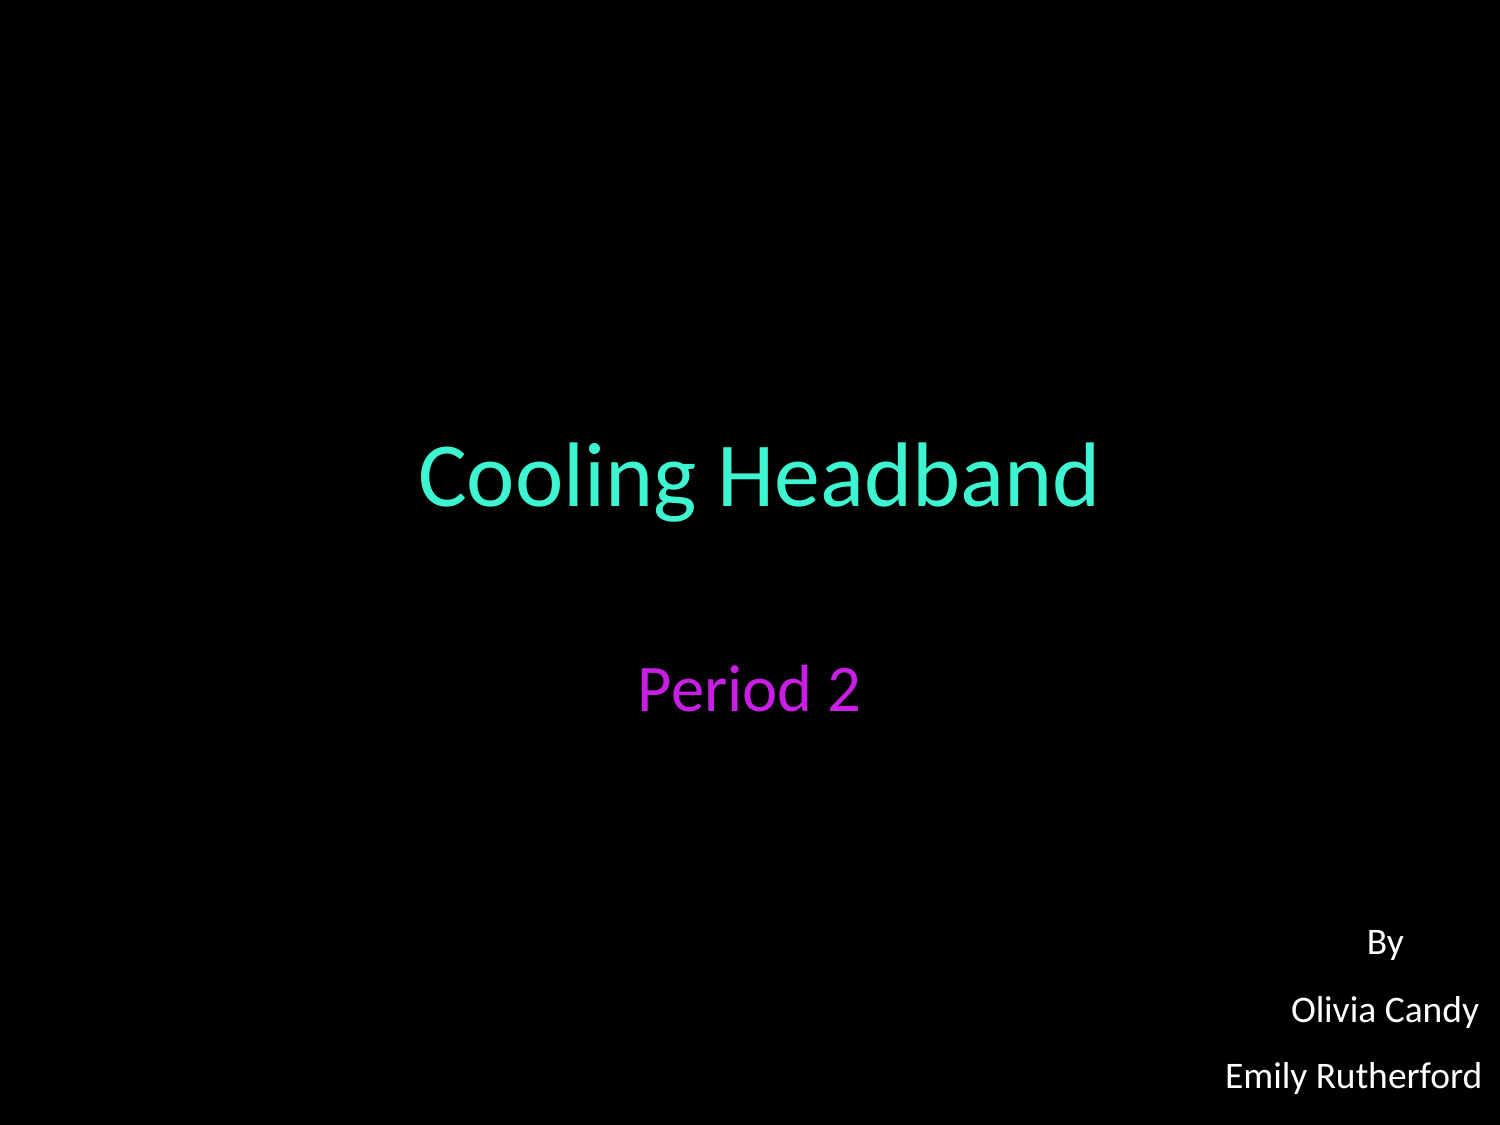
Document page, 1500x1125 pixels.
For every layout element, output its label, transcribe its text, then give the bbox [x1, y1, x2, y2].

text_box Olivia Candy [1276, 977, 1495, 1038]
subtitle Period 2 [225, 637, 1275, 925]
text_box Emily Rutherford [1210, 1043, 1498, 1103]
title Cooling Headband [112, 349, 1388, 591]
text_box By [1352, 910, 1419, 970]
